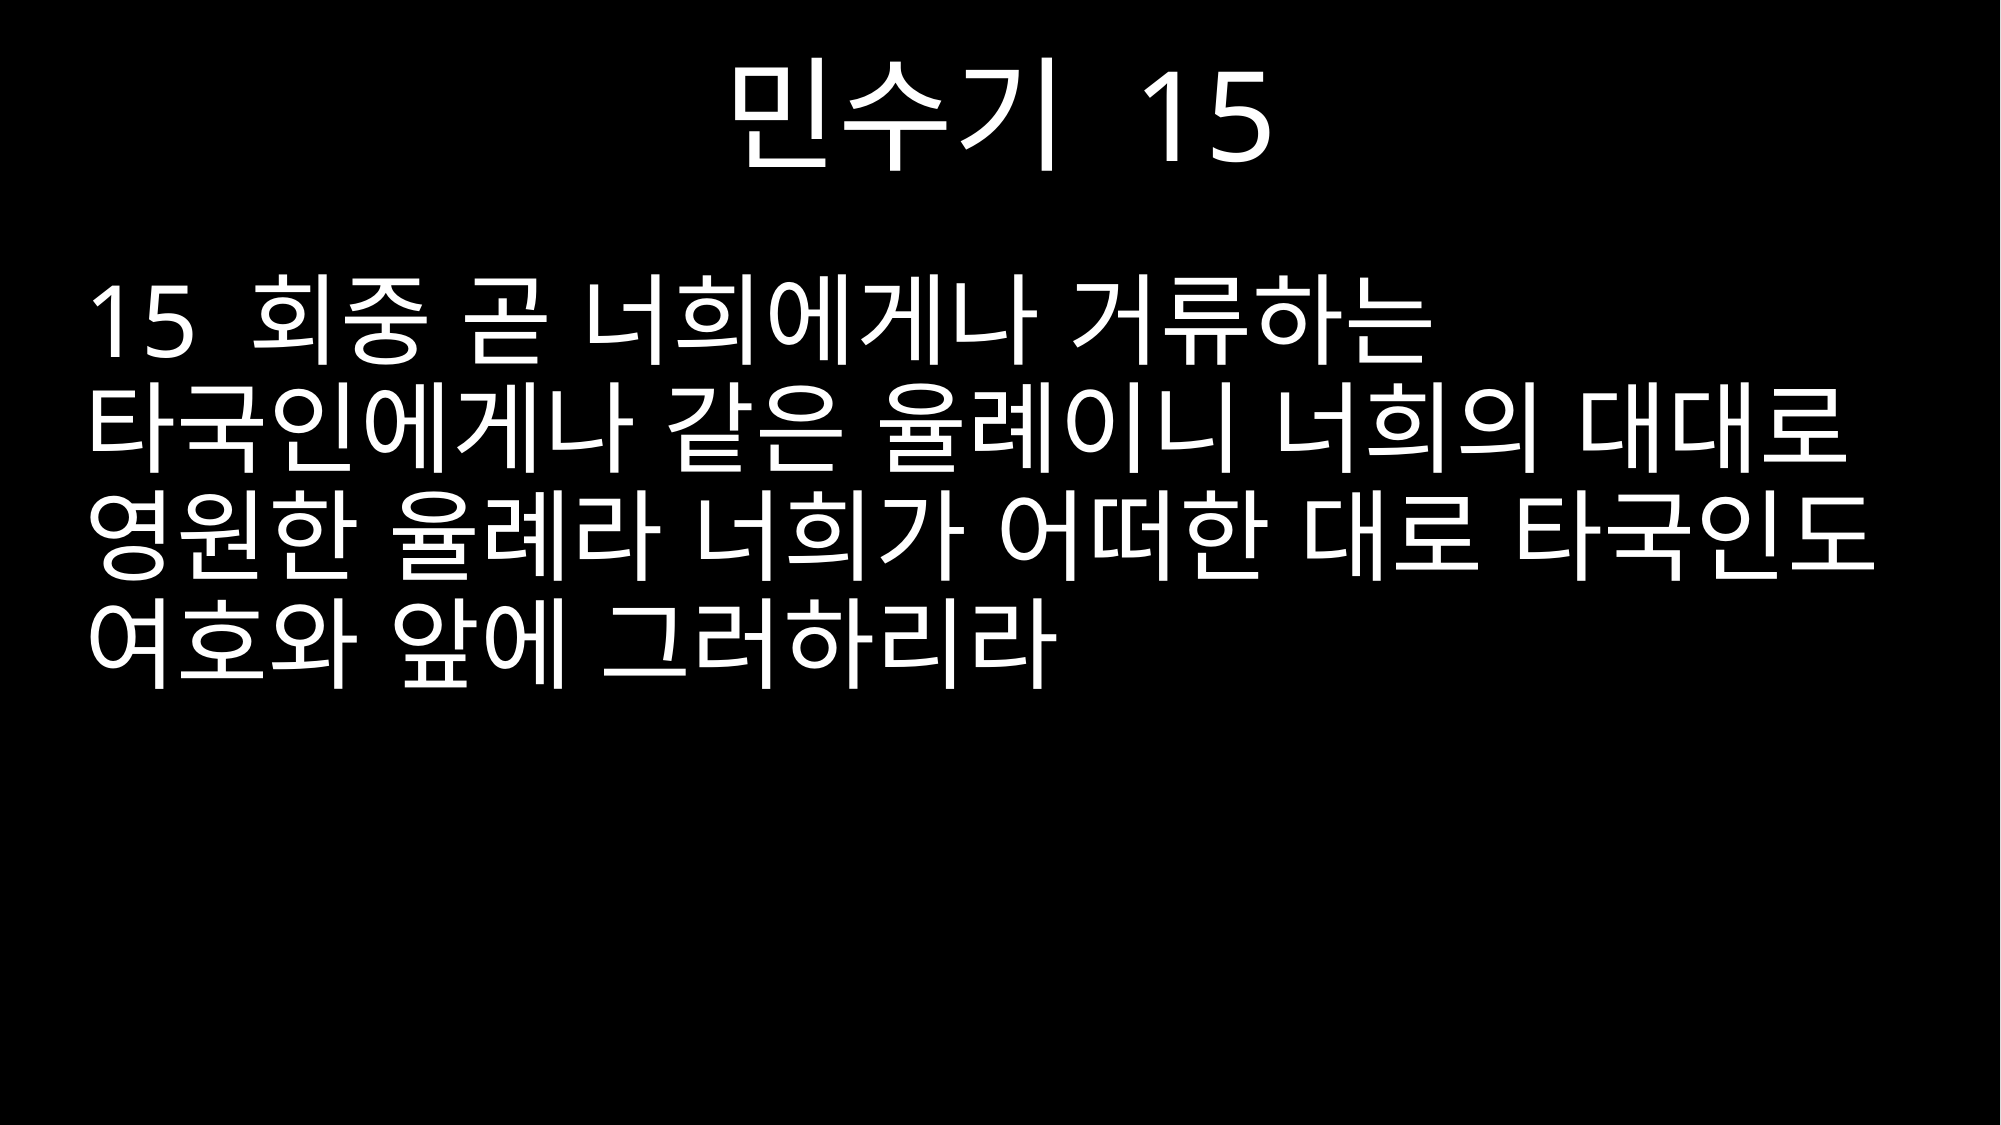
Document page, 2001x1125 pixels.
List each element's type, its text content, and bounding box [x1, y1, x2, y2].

picture [0, 0, 2001, 1125]
list 15 회중 곧 너희에게나 거류하는 타국인에게나 같은 율례이니 너희의 대대로 영원한 율례라 너희가 어떠한 대로 타국인도 여호와 앞에 그러하리라 [69, 263, 1953, 423]
footer 민수기 15 [0, 32, 2000, 192]
